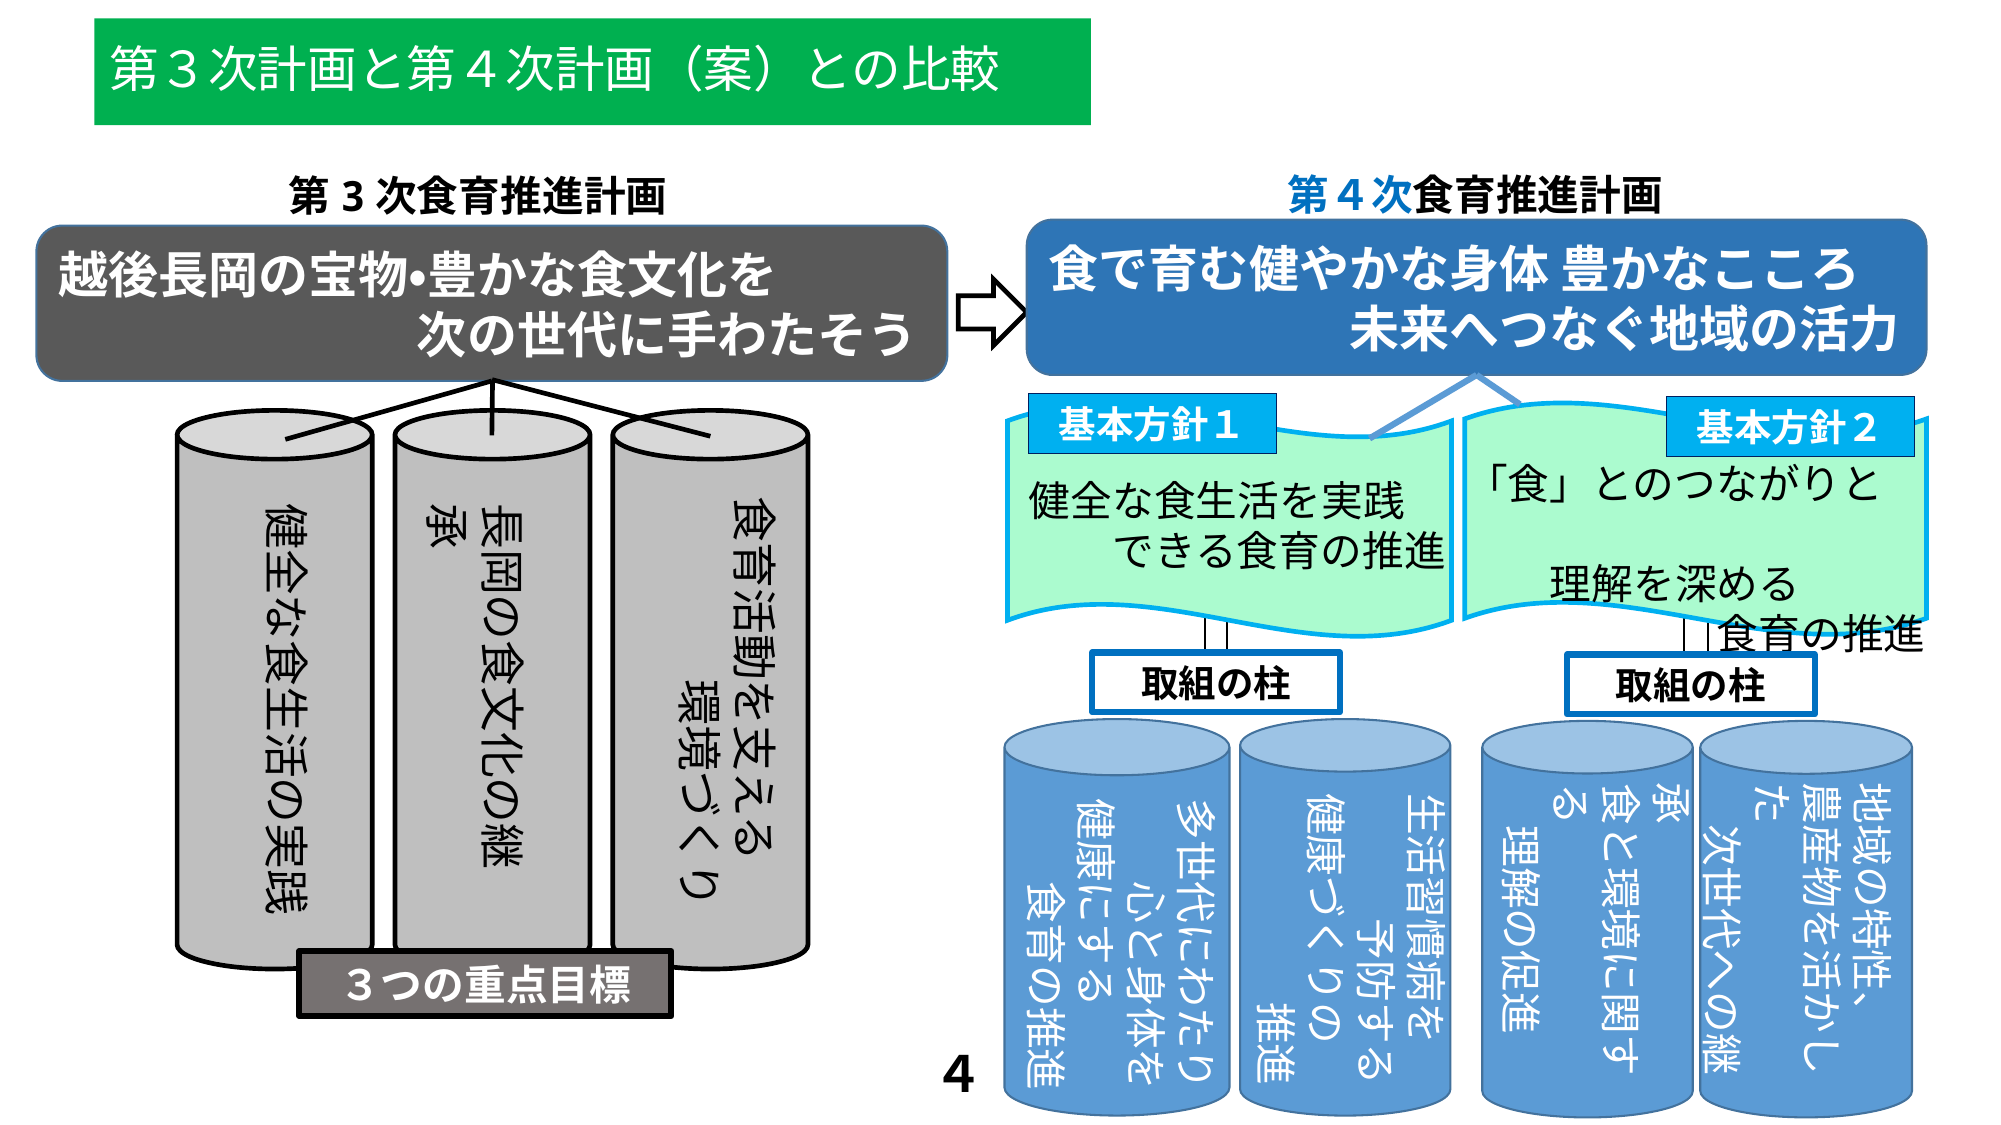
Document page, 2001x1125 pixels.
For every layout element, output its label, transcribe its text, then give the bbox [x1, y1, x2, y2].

text_box 食育活動を支える 環境づくり [647, 482, 791, 931]
footer ４ [620, 1042, 1296, 1103]
text_box 生活習慣病を 予防する 健康づくりの 推進 [1226, 778, 1460, 1124]
text_box [1699, 719, 1914, 1109]
text_box 多世代にわたり 心と身体を 健康にする 食育の推進 [997, 1103, 1230, 1125]
text_box [611, 440, 809, 971]
text_box 食と環境に関する 理解の促進 [1523, 769, 1655, 1118]
text_box 取組の柱 [1567, 654, 1815, 715]
title 第３次計画と第４次計画（案）との比較 [94, 18, 1091, 126]
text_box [1007, 161, 1943, 637]
text_box [1683, 637, 1709, 654]
text_box [1204, 637, 1228, 652]
text_box 多世代にわたり 心と身体を 健康にする 食育の推進 [997, 783, 1230, 1042]
text_box 健全な食生活の実践 [236, 488, 323, 939]
text_box [393, 440, 592, 951]
text_box [1003, 718, 1231, 783]
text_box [36, 162, 948, 440]
text_box 地域の特性、 農産物を活かした 次世代への継承 [1723, 768, 1906, 1125]
text_box [957, 276, 1007, 349]
text_box 長岡の食文化の継承 [451, 488, 539, 926]
text_box ３つの重点目標 [299, 951, 672, 1016]
text_box 取組の柱 [1092, 652, 1340, 713]
text_box [176, 440, 374, 971]
text_box [1481, 719, 1694, 1113]
text_box [1239, 718, 1452, 778]
